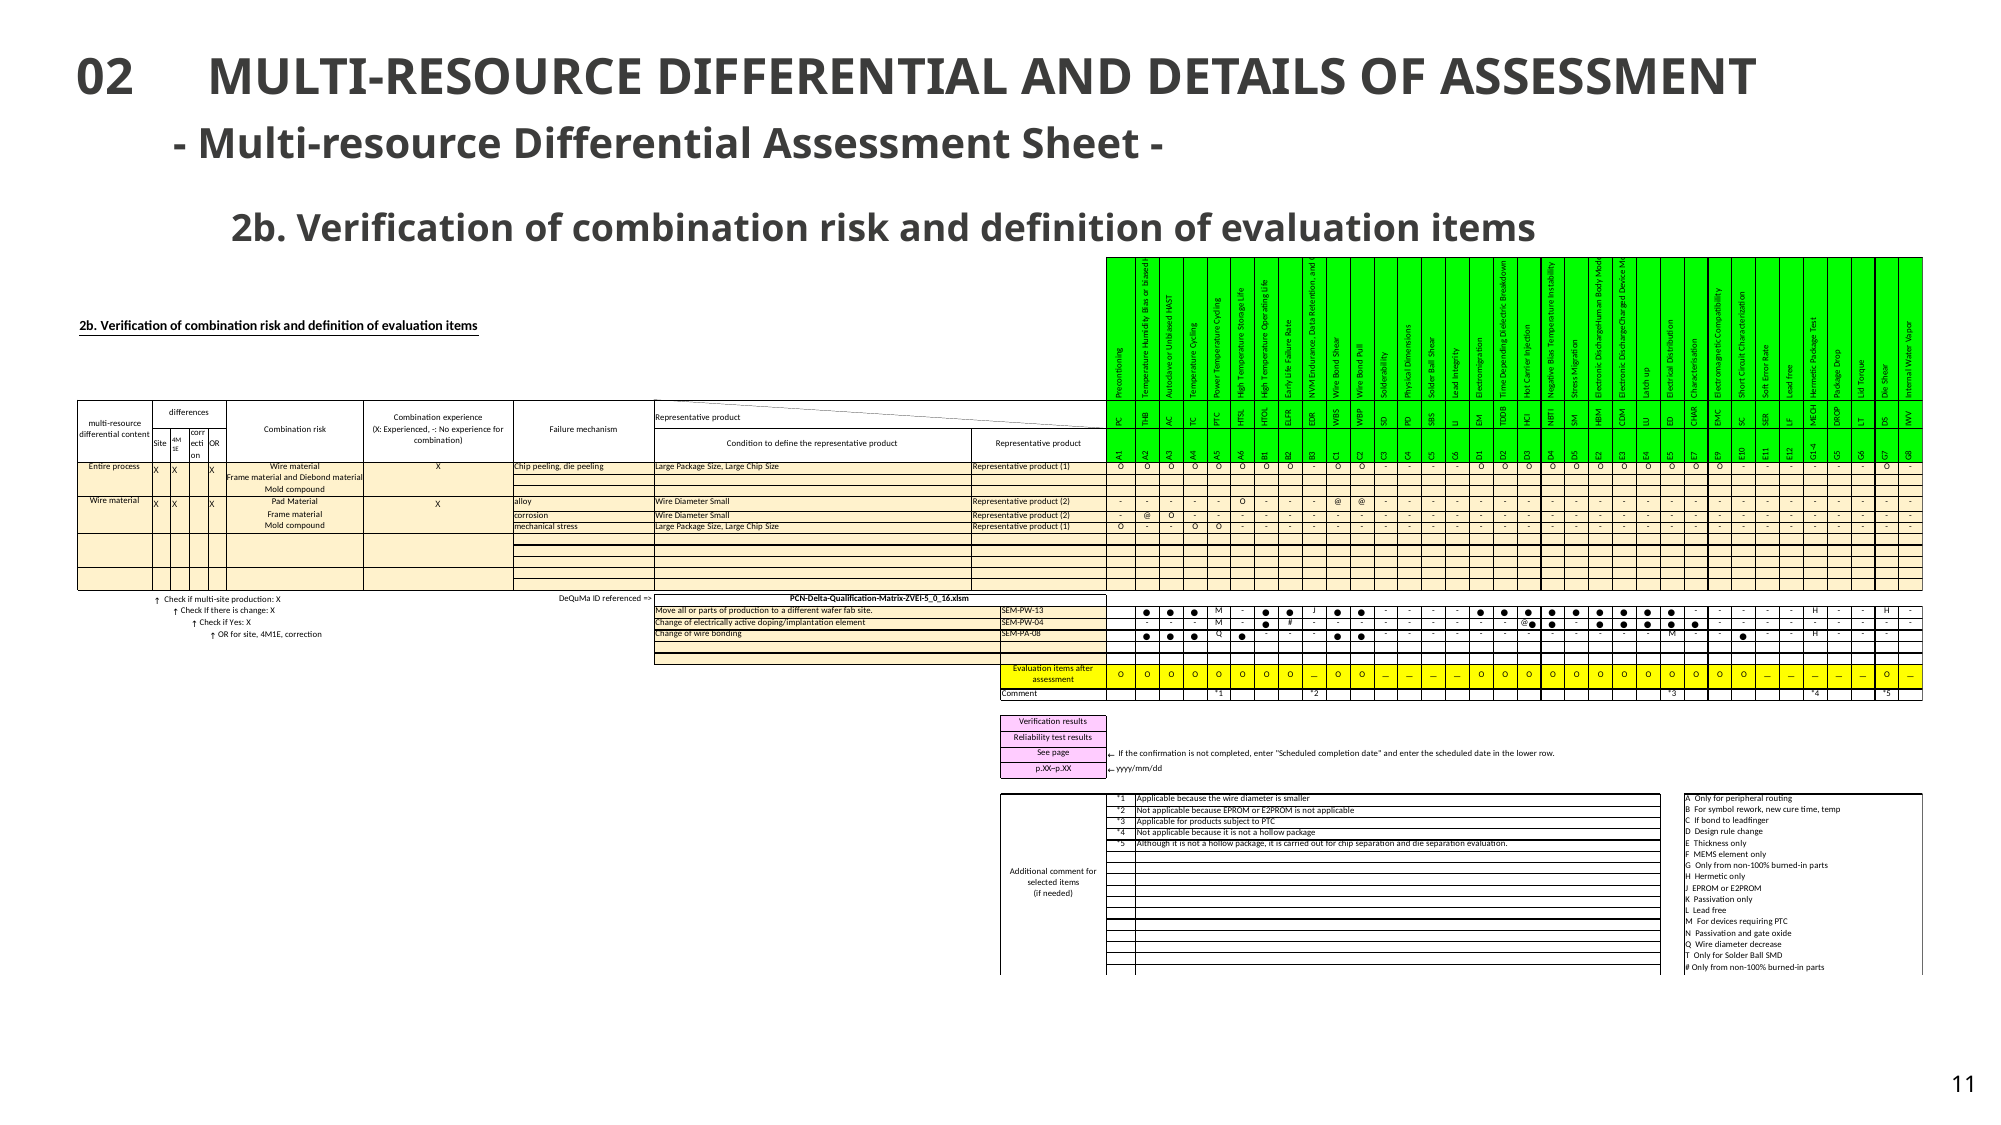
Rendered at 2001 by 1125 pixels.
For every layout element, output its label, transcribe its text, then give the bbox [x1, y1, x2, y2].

text_box 2b. Verification of combination risk and definition of evaluation items [216, 196, 1553, 256]
picture [76, 256, 1923, 976]
text_box - Multi-resource Differential Assessment Sheet - [173, 122, 1994, 168]
title 02 Multi-resource Differential And Details of Assessment [0, 0, 2000, 123]
